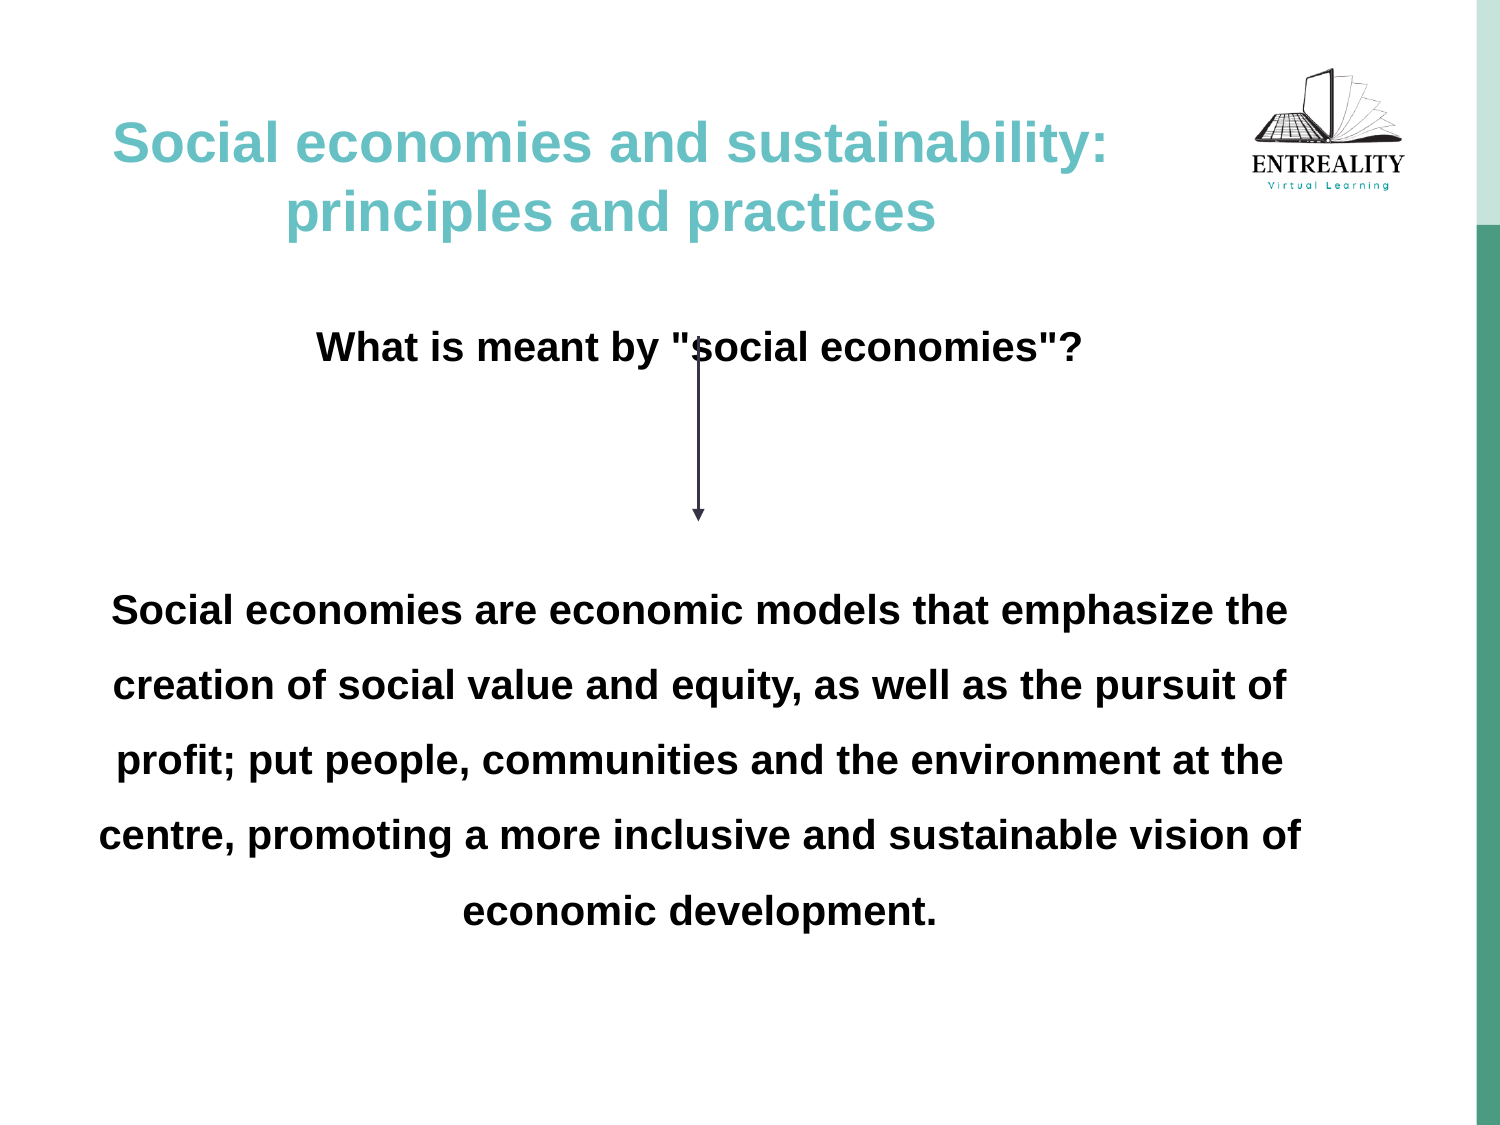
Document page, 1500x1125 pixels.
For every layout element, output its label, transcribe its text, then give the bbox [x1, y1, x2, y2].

title Social economies and sustainability: principles and practices [75, 25, 1148, 250]
list What is meant by "social economies"? Social economies are economic models that emphasize the creation of social value and equity, as well as the pursuit of profit; put people, communities and the environment at the centre, promoting a more inclusive and sustainable vision of economic development. [75, 287, 1325, 1005]
picture [1198, 0, 1458, 259]
